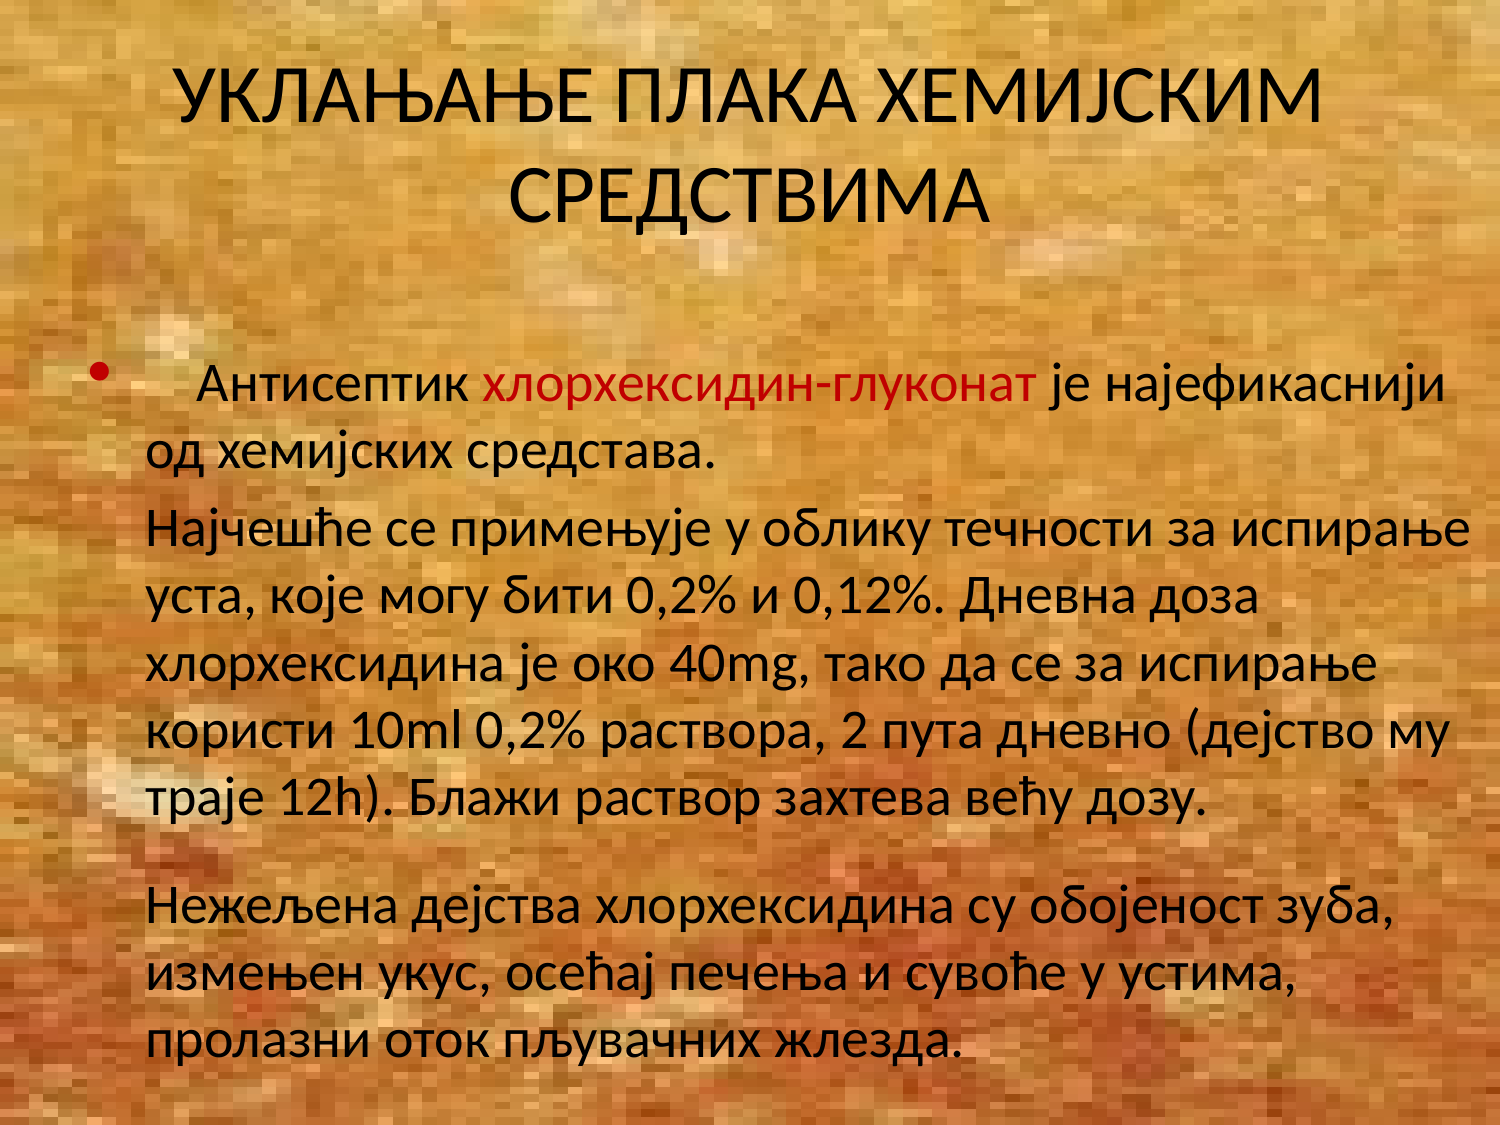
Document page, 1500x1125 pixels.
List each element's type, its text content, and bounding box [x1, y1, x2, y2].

title УКЛАЊАЊЕ ПЛАКА ХЕМИЈСКИМ СРЕДСТВИМА [75, 45, 1425, 233]
list Антисептик хлорхексидин-глуконат је најефикаснији од хемијских средстава. Најчешће се примењује у облику течности за испирање уста, које могу бити 0,2% и 0,12%. Дневна доза хлорхексидина је око 40mg, тако да се за испирање користи 10ml 0,2% раствора, 2 пута дневно (дејство му траје 12h). Блажи раствор захтева већу дозу. Нежељена дејства хлорхексидина су обојеност зуба, измењен укус, осећај печења и сувоће у устима, пролазни оток пљувачних жлезда. [75, 337, 1500, 1080]
picture [0, 0, 1500, 1125]
